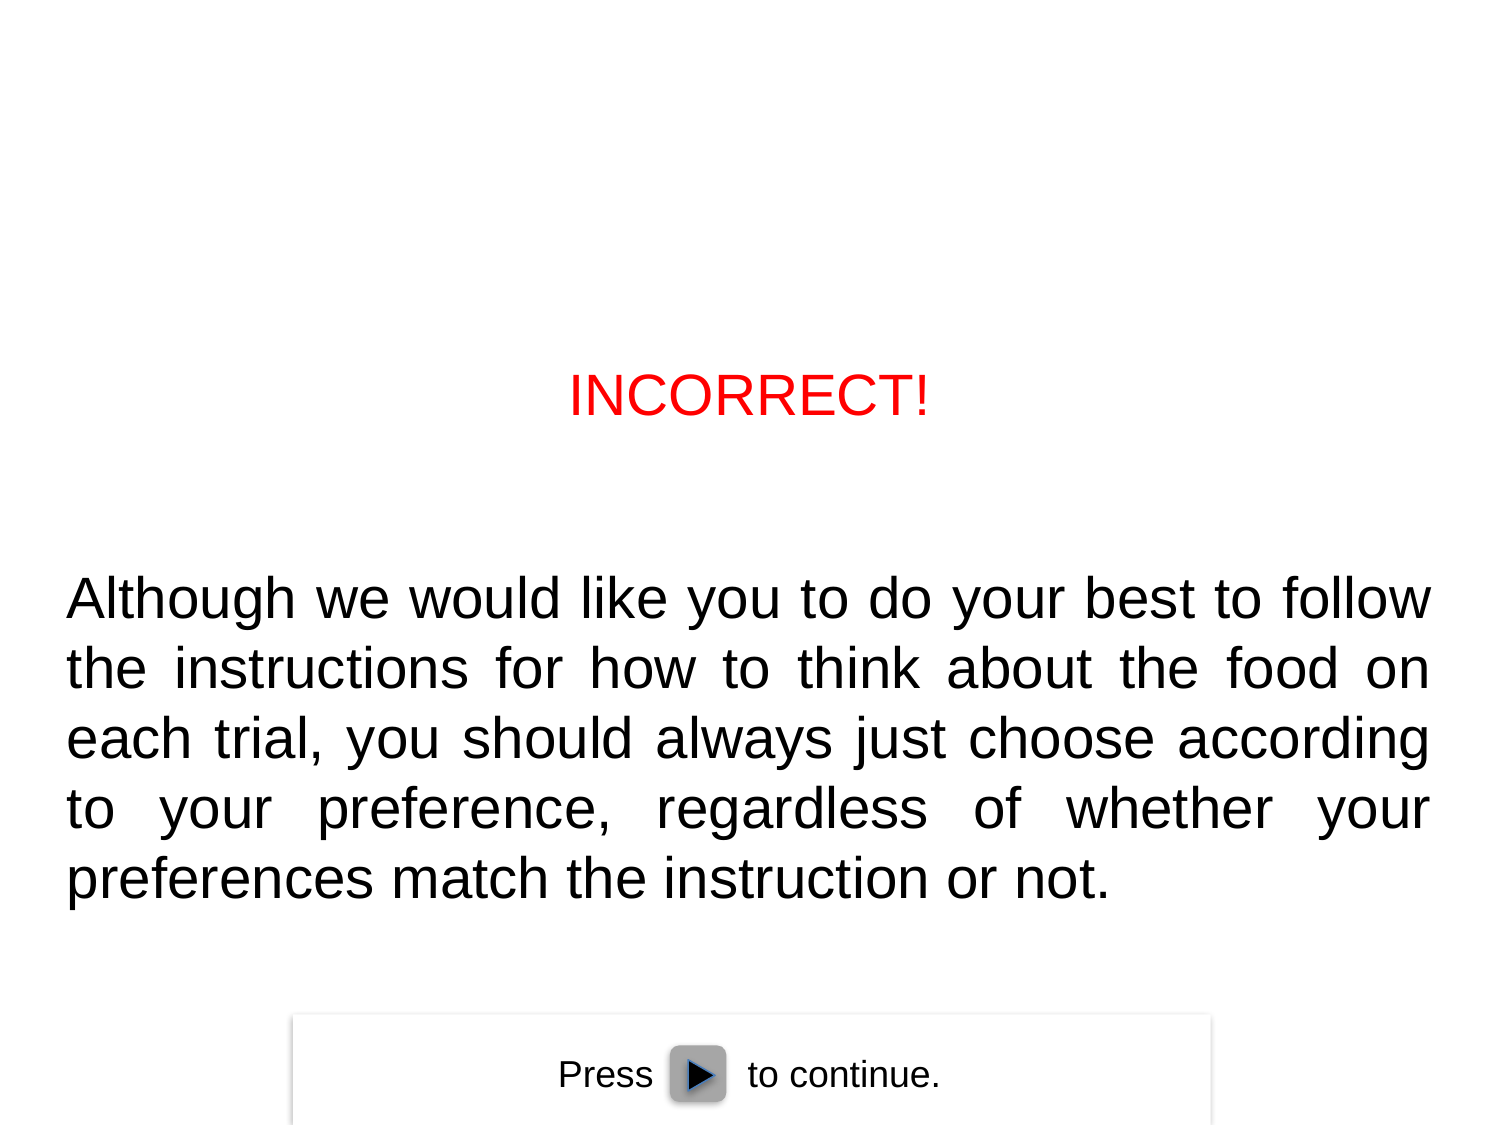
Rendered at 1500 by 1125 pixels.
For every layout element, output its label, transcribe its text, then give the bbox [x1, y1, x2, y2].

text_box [540, 1042, 960, 1104]
text_box Although we would like you to do your best to follow the instructions for how to think about the food on each trial, you should always just choose according to your preference, regardless of whether your preferences match the instruction or not. [52, 552, 1448, 918]
text_box [292, 1014, 1212, 1125]
text_box INCORRECT! [553, 336, 946, 435]
